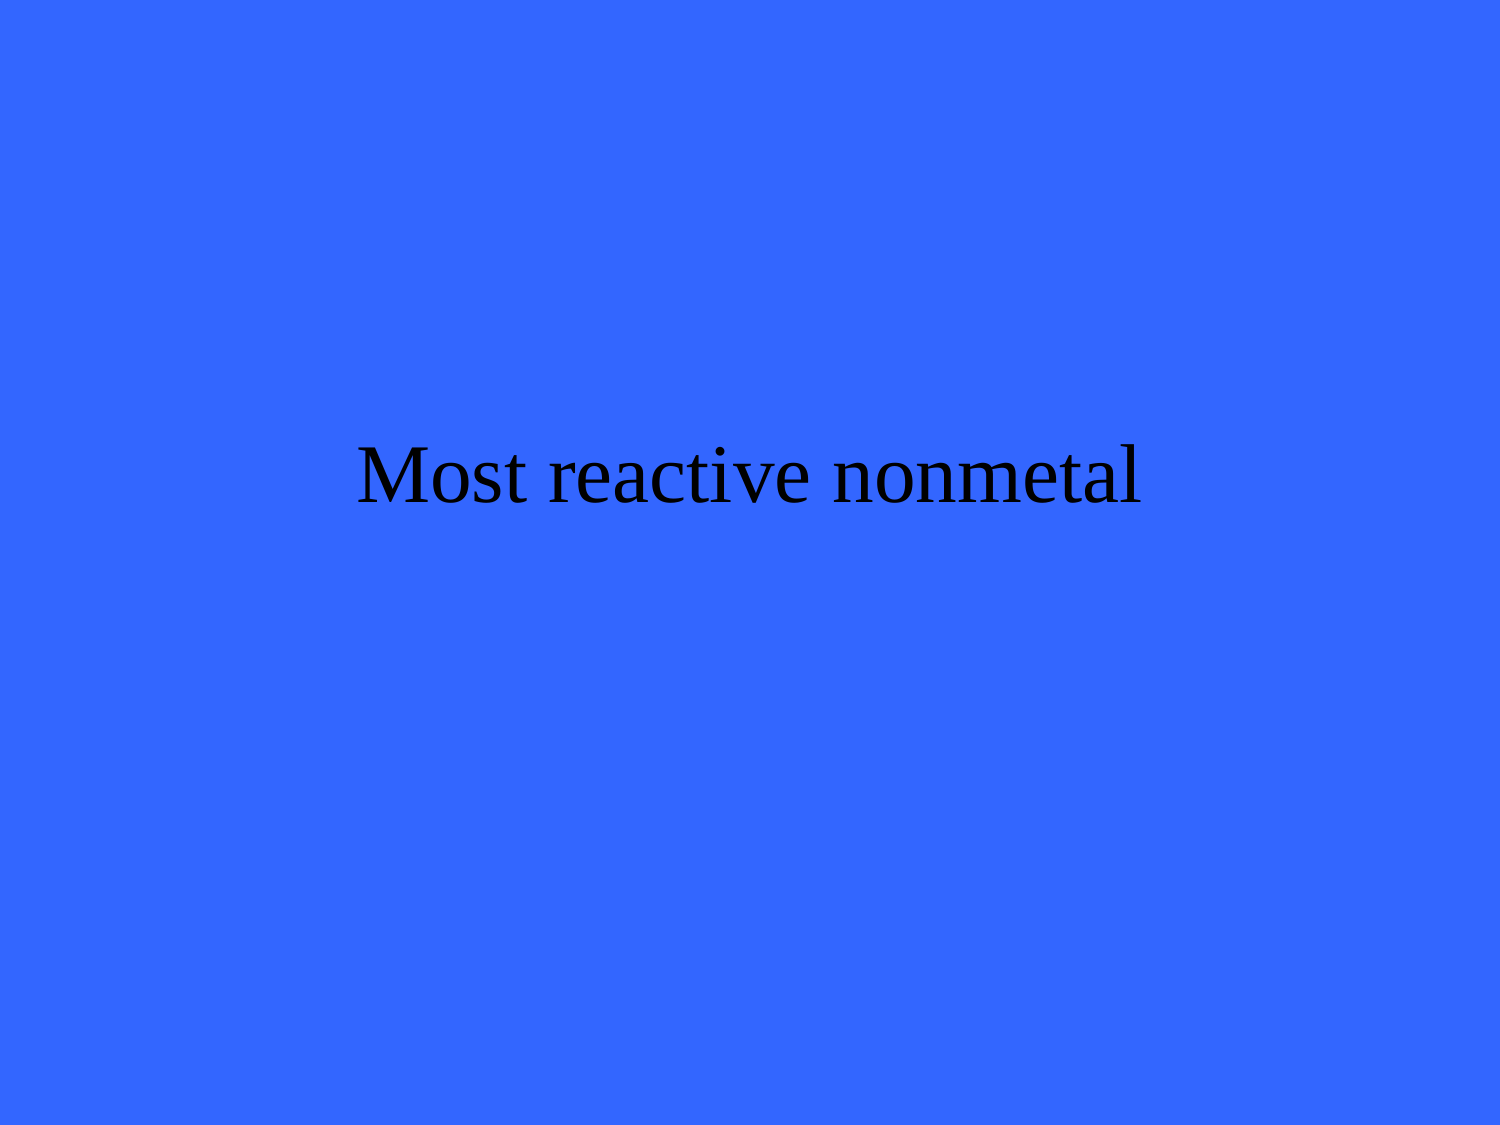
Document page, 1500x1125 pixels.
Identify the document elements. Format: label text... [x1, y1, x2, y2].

title Most reactive nonmetal [112, 374, 1388, 563]
